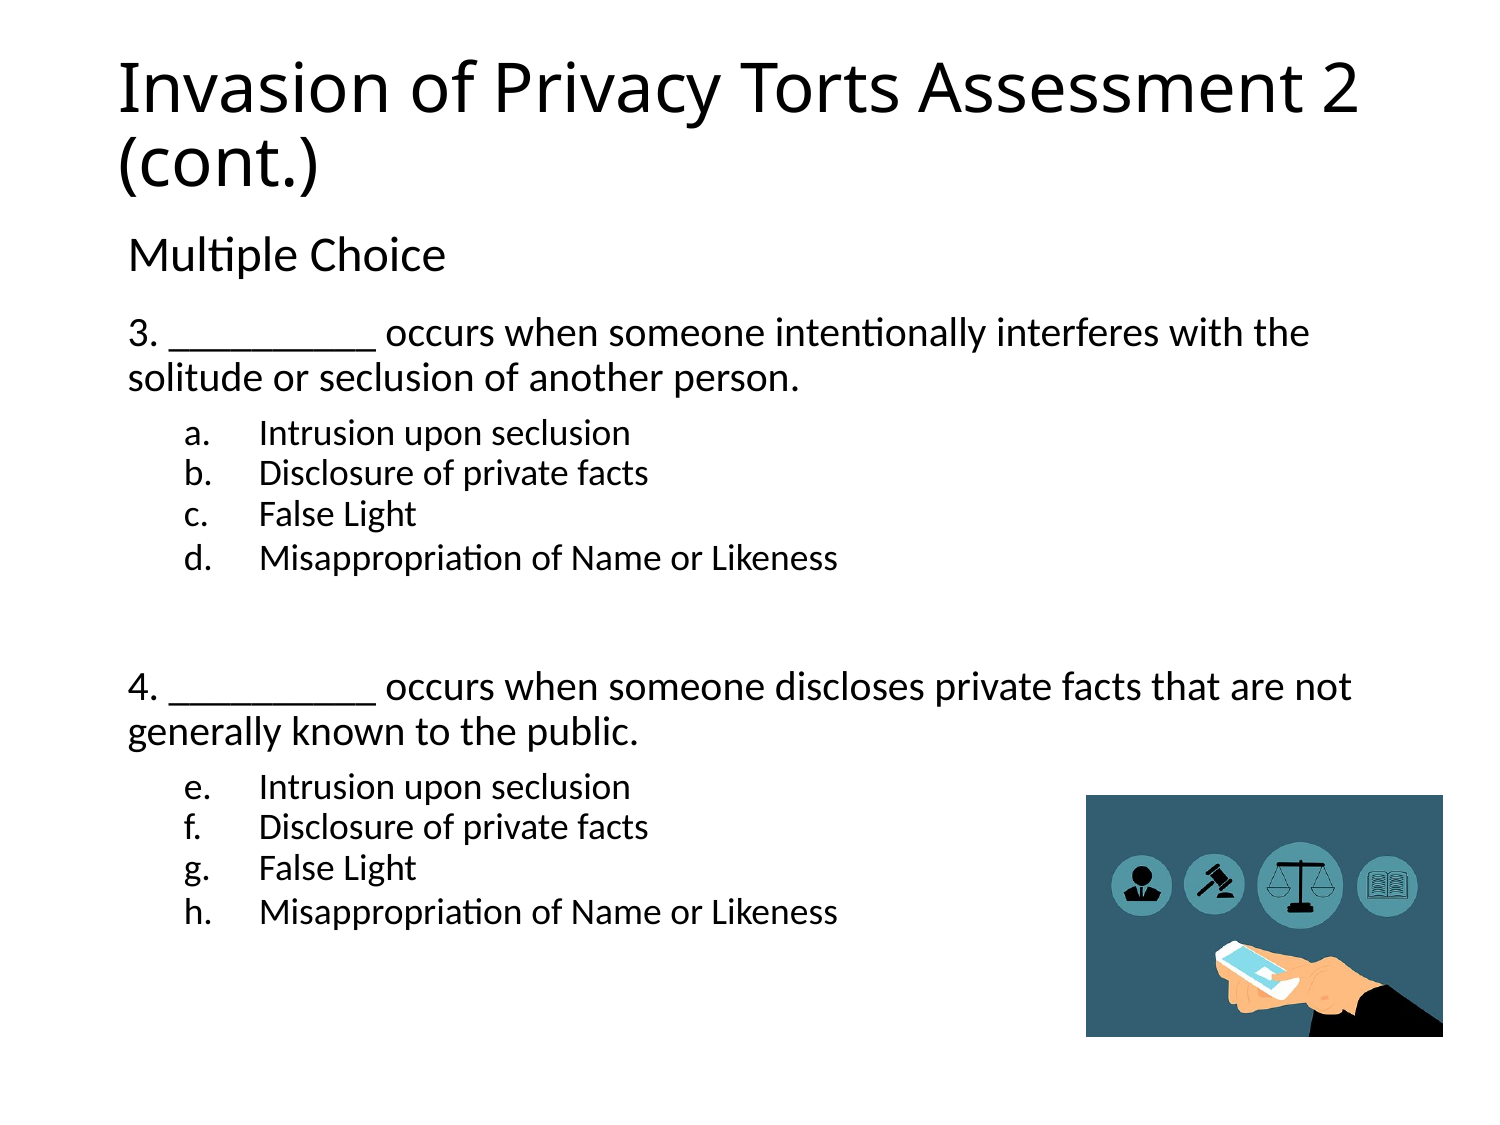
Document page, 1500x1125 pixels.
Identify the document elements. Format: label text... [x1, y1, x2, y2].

title Invasion of Privacy Torts Assessment 2 (cont.) [102, 59, 1398, 220]
list Multiple Choice 3. __________ occurs when someone intentionally interferes with the solitude or seclusion of another person. Intrusion upon seclusion Disclosure of private facts False Light Misappropriation of Name or Likeness 4. __________ occurs when someone discloses private facts that are not generally known to the public. Intrusion upon seclusion Disclosure of private facts False Light Misappropriation of Name or Likeness [102, 220, 1398, 935]
picture [1086, 795, 1443, 1037]
